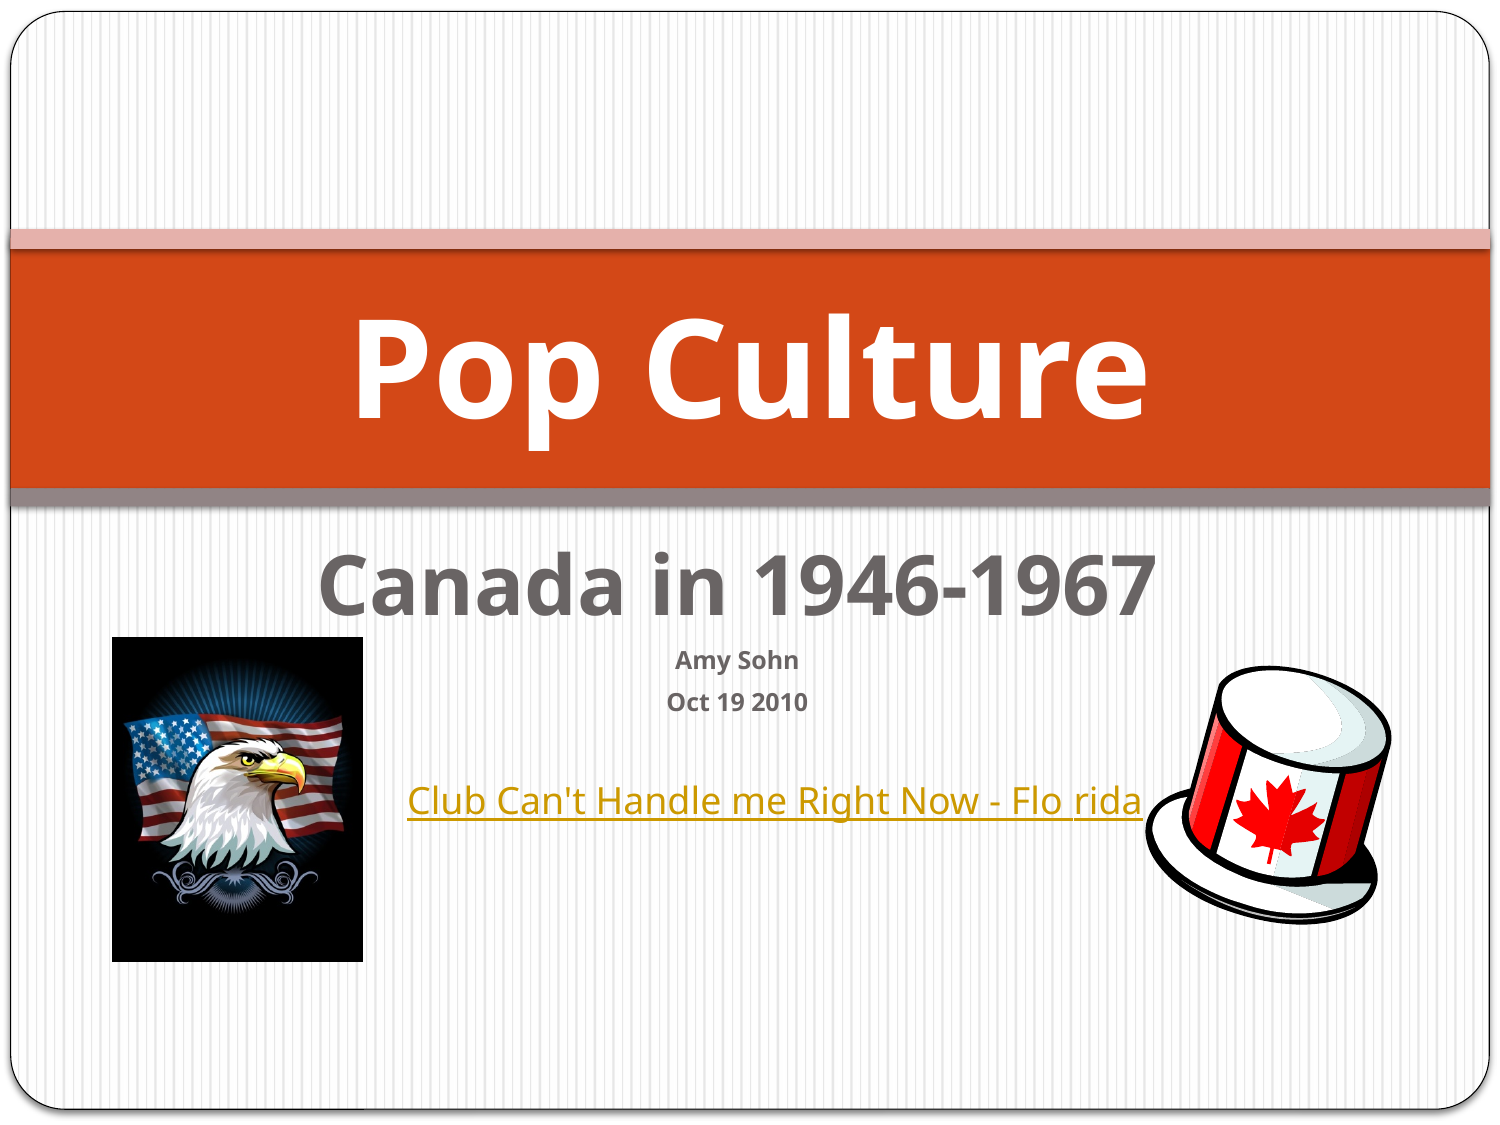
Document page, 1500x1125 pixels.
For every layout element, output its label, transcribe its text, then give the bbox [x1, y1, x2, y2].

title Pop Culture [75, 247, 1425, 489]
picture [112, 637, 363, 962]
subtitle Canada in 1946-1967 Amy Sohn Oct 19 2010 [212, 525, 1263, 724]
text_box Club Can't Handle me Right Now - Flo rida [370, 724, 1131, 836]
picture [1137, 637, 1411, 949]
